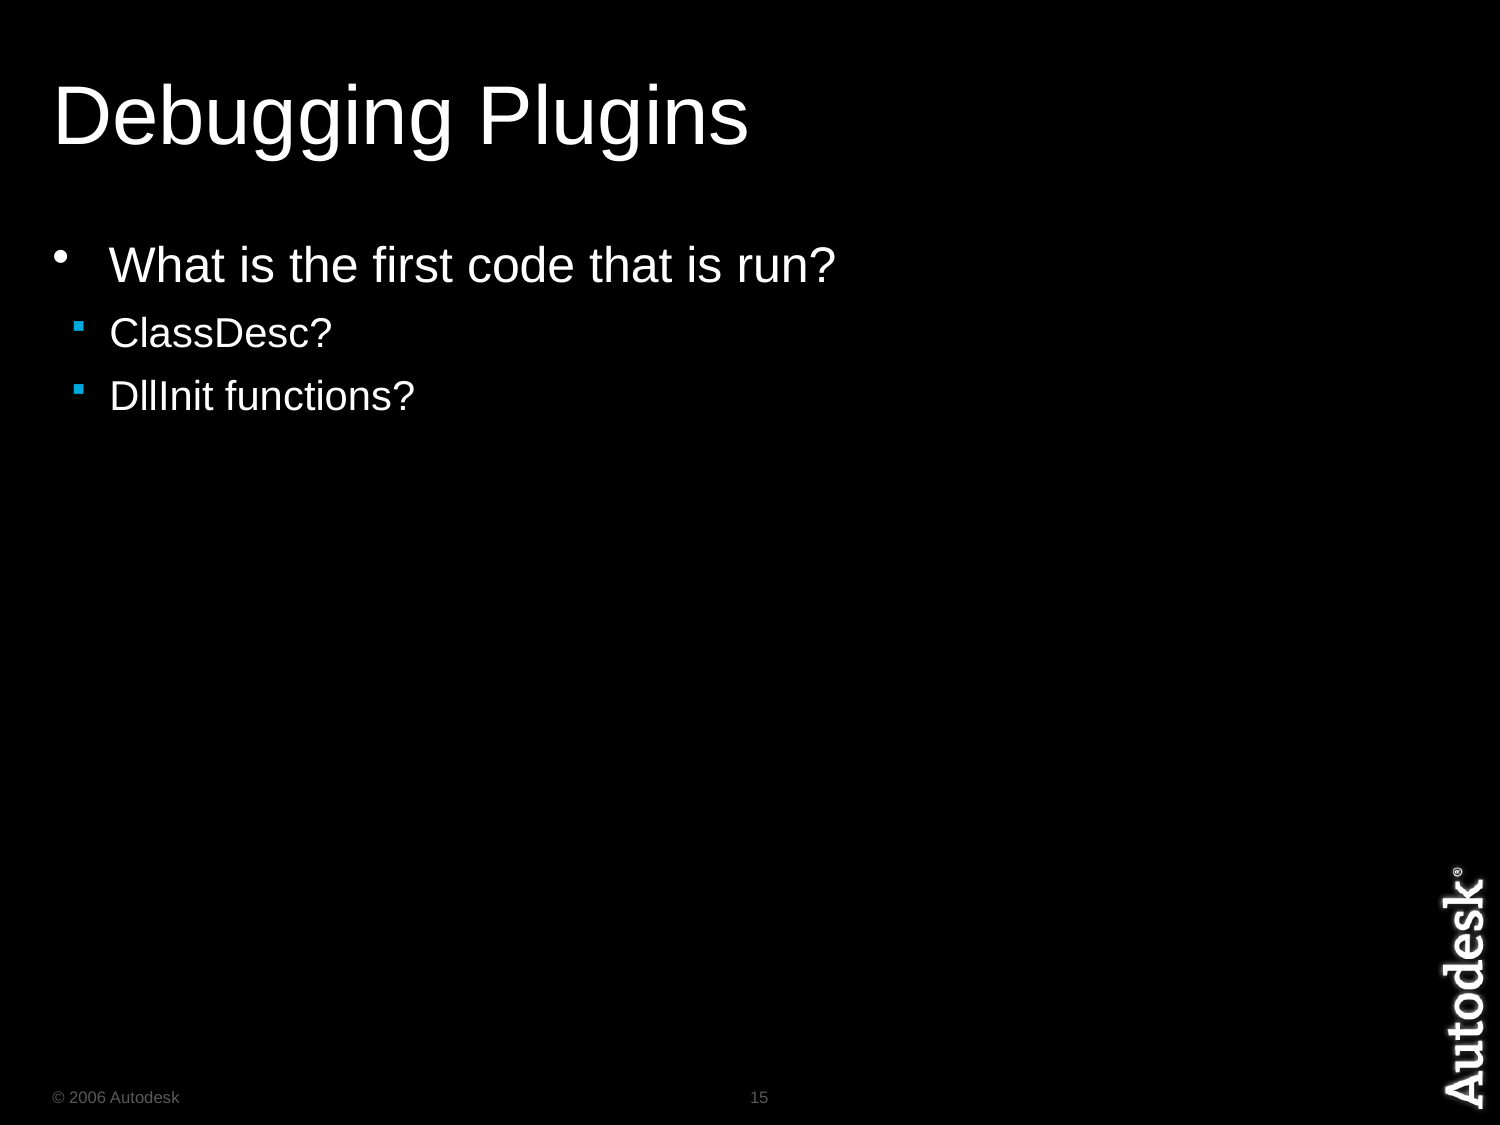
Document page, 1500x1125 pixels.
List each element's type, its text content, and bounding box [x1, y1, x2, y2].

picture [1402, 0, 1500, 1125]
list What is the first code that is run? ClassDesc? DllInit functions? [52, 231, 1401, 1073]
title Debugging Plugins [52, 22, 1401, 211]
